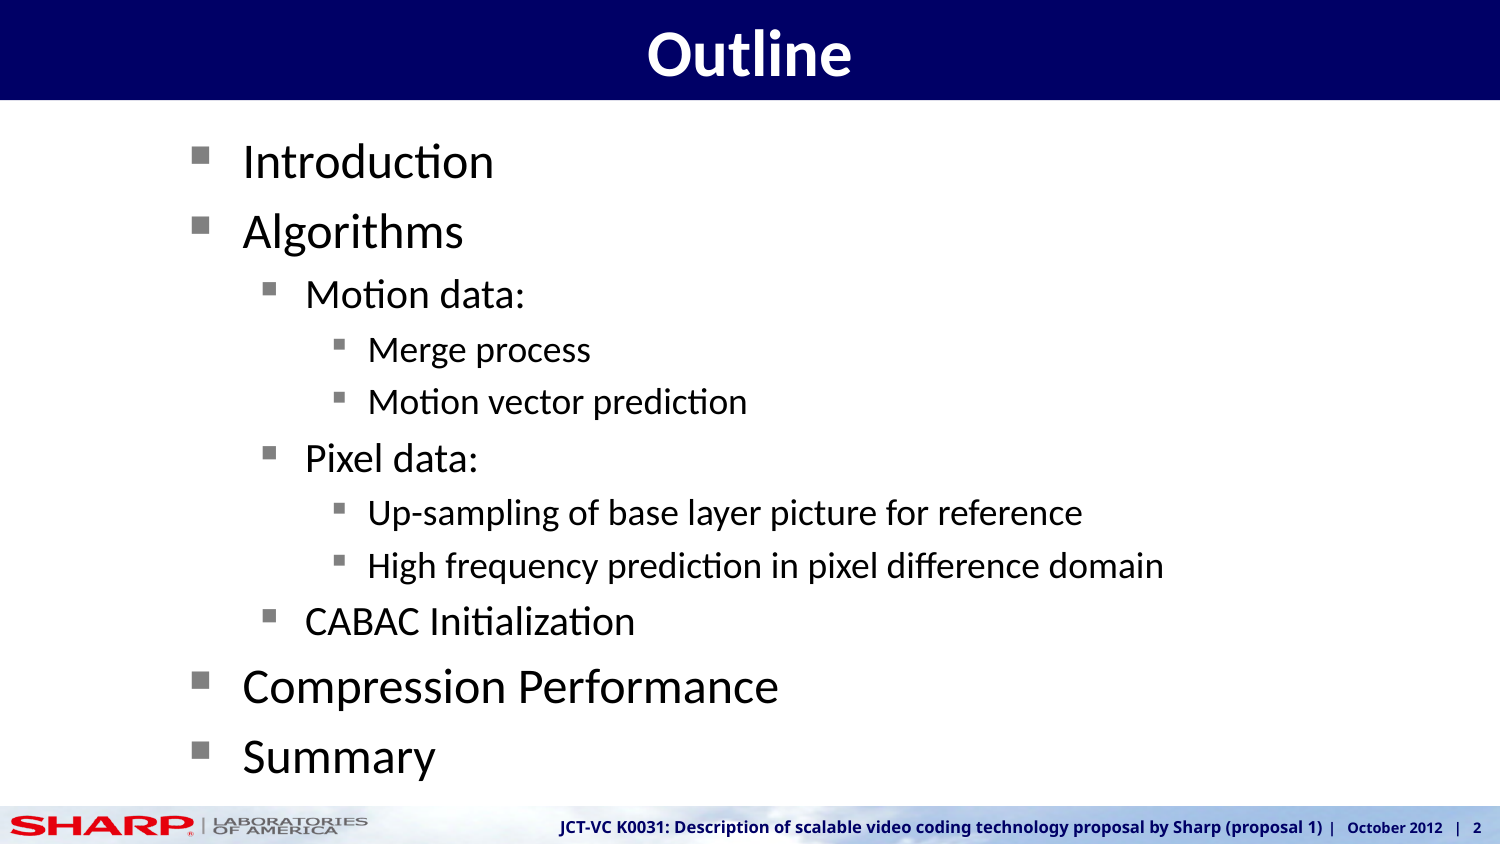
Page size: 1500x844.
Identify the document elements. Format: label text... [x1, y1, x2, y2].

picture [0, 806, 1500, 844]
list Introduction Algorithms Motion data: Merge process Motion vector prediction Pixel data: Up-sampling of base layer picture for reference High frequency prediction in pixel difference domain CABAC Initialization Compression Performance Summary [174, 121, 1332, 721]
title Outline [17, 0, 1484, 101]
